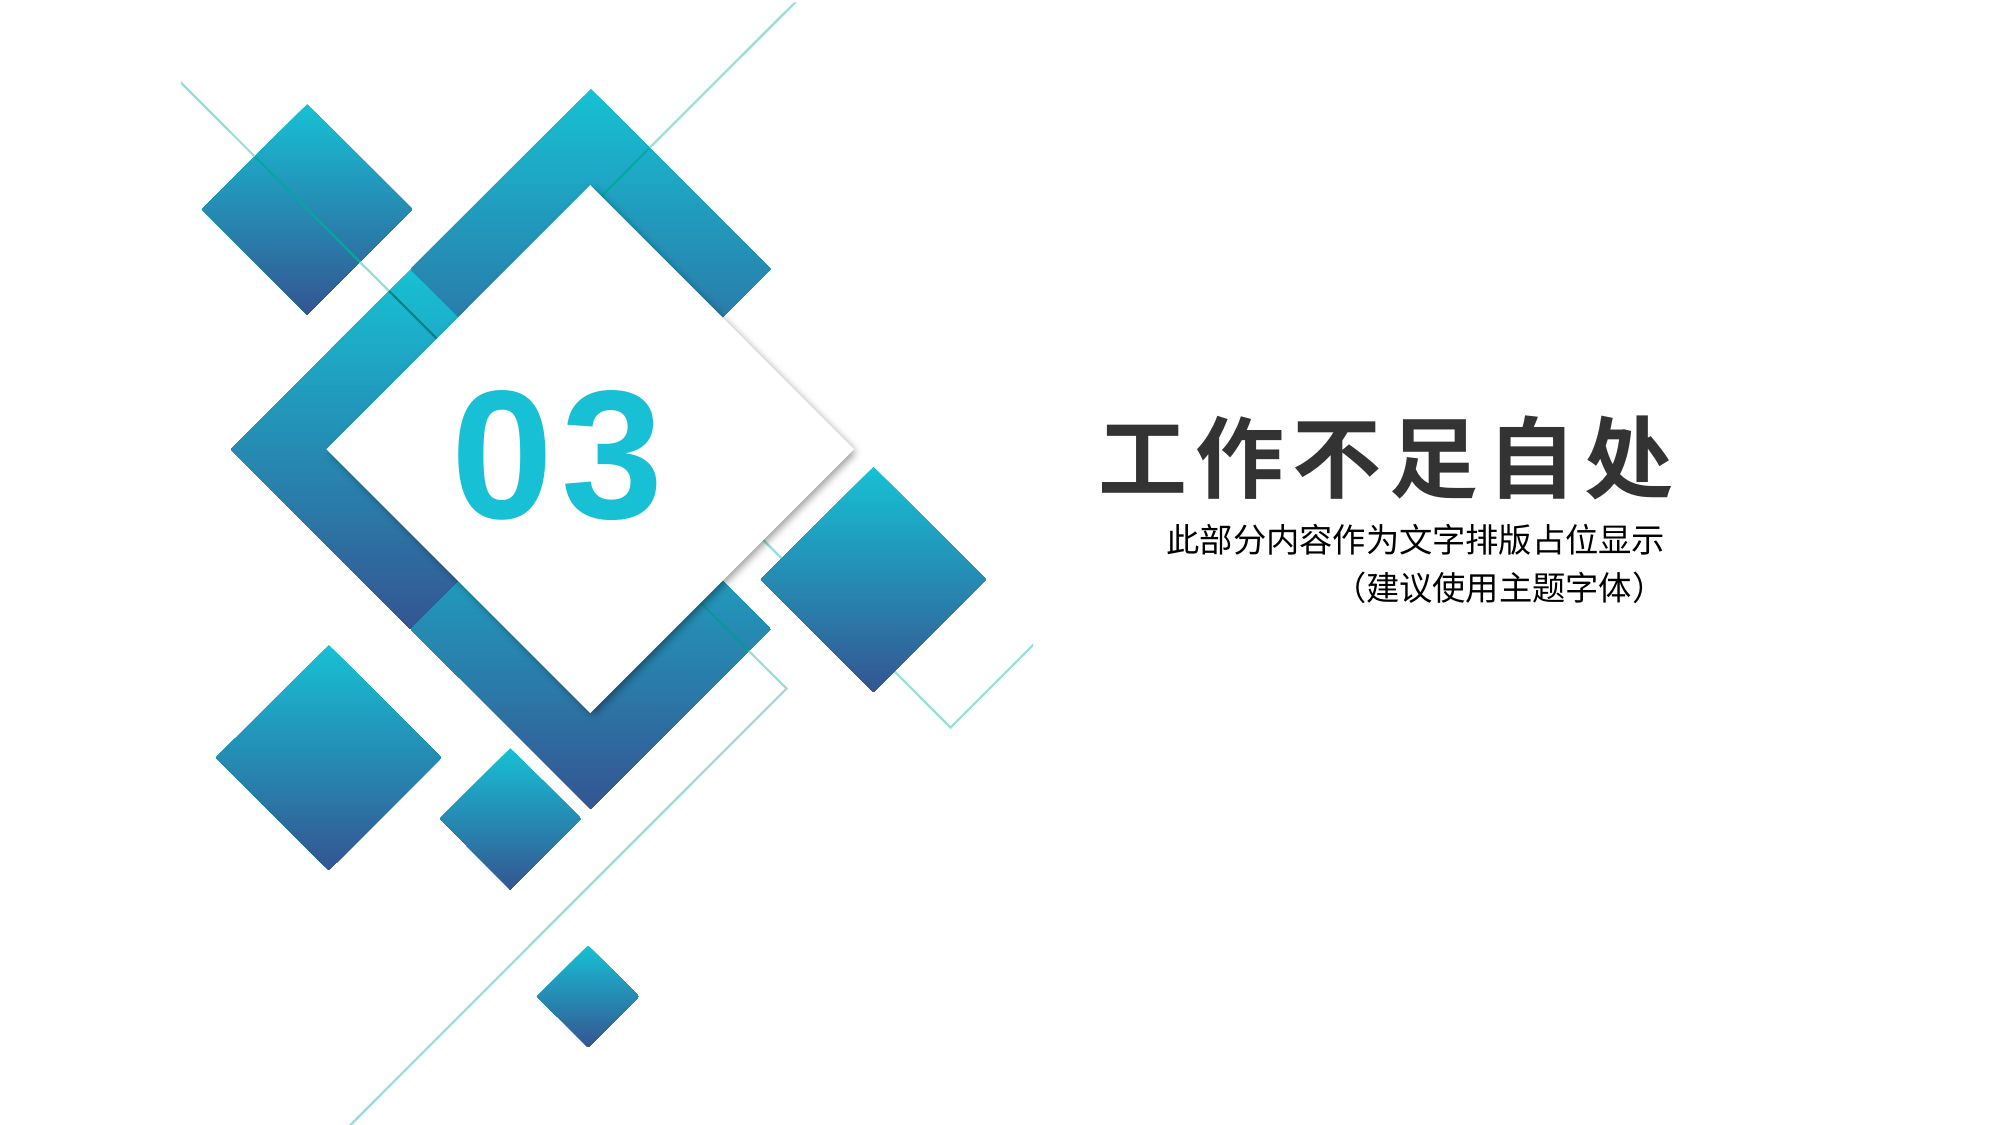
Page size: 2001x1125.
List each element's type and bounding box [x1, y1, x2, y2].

text_box [180, 2, 1034, 1125]
text_box [1083, 395, 2000, 616]
